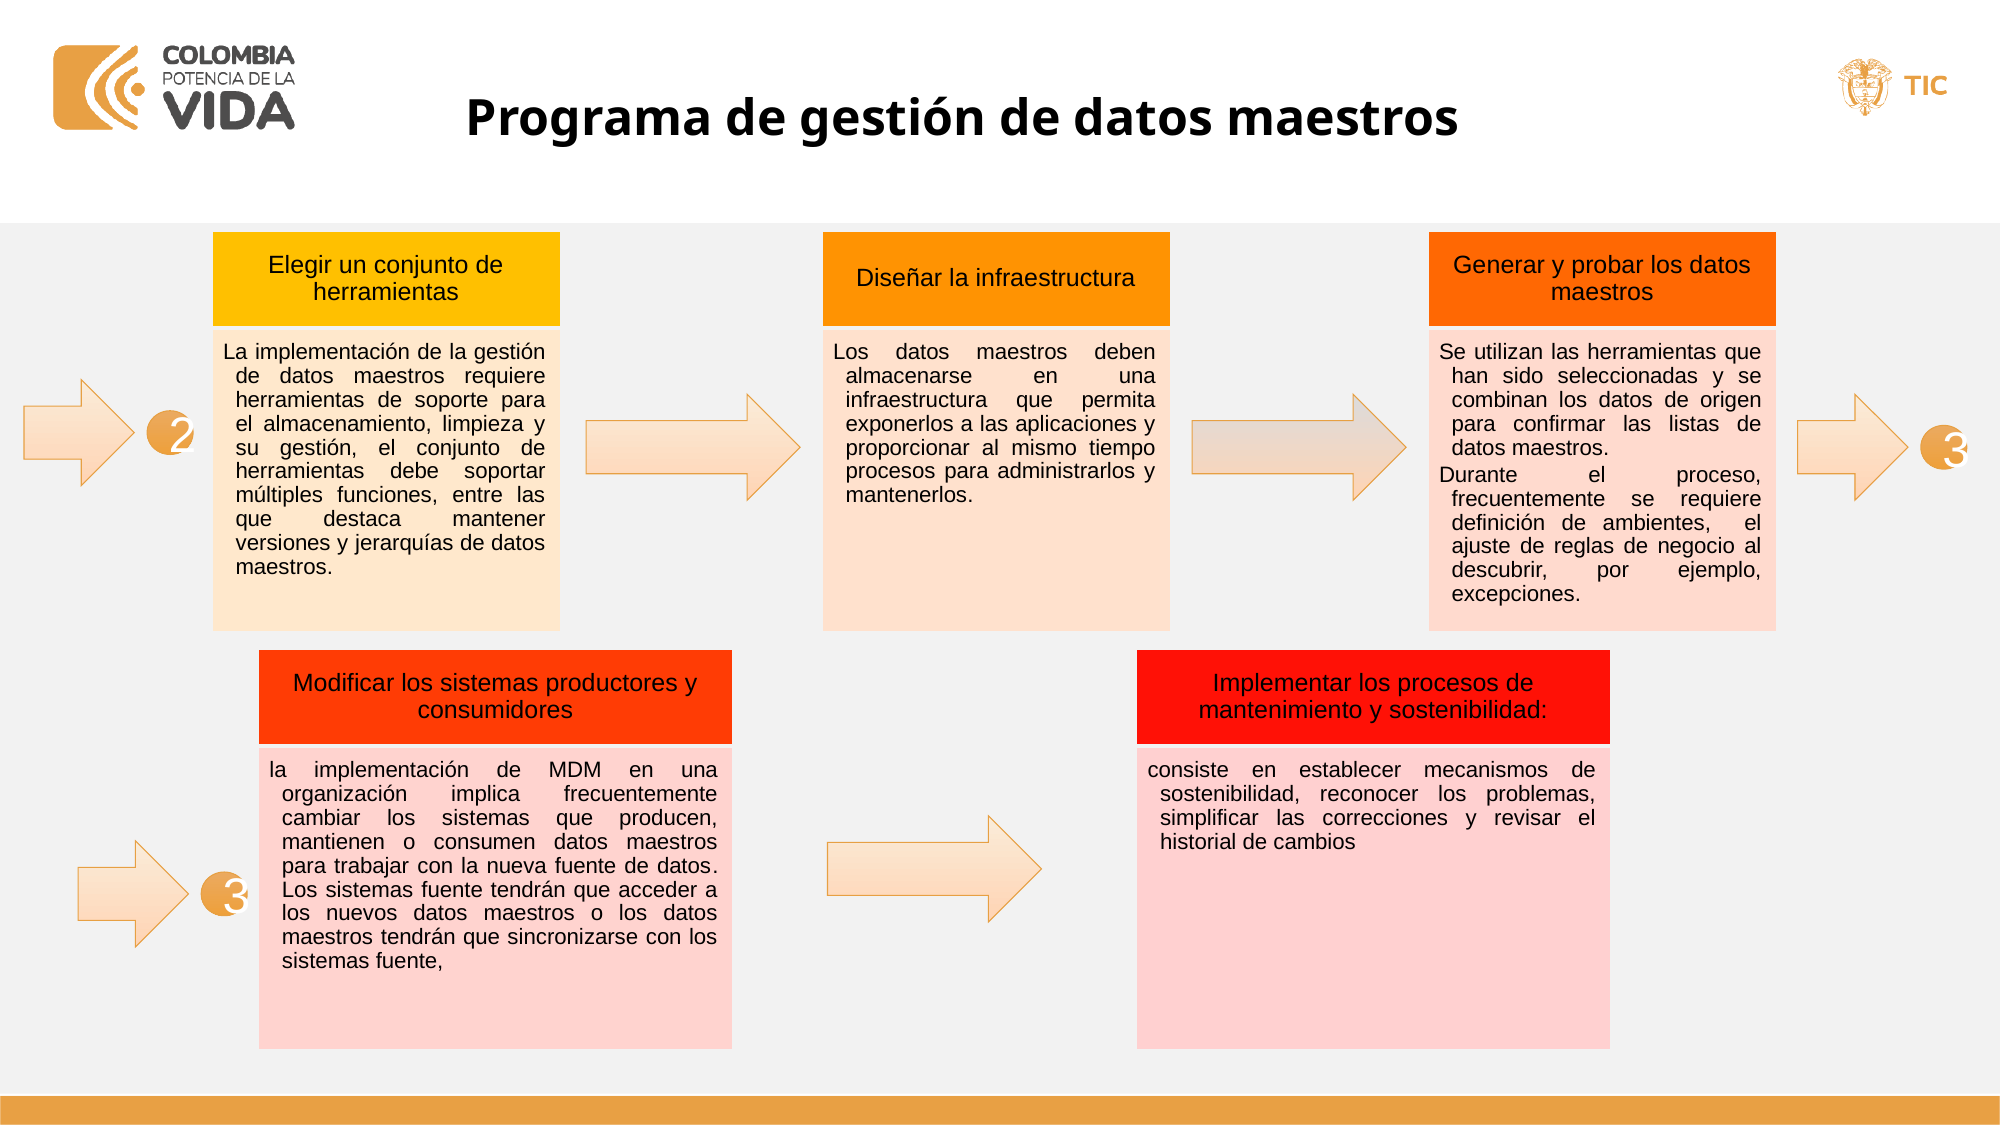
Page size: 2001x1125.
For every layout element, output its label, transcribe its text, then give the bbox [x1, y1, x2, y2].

text_box Los datos maestros deben almacenarse en una infraestructura que permita exponerlos a las aplicaciones y proporcionar al mismo tiempo procesos para administrarlos y mantenerlos. [823, 330, 1170, 631]
text_box [1191, 392, 1407, 502]
text_box 3 [1920, 424, 1968, 470]
text_box [585, 392, 801, 502]
text_box Elegir un conjunto de herramientas [213, 232, 560, 326]
text_box Implementar los procesos de mantenimiento y sostenibilidad: [1137, 650, 1610, 744]
text_box Se utilizan las herramientas que han sido seleccionadas y se combinan los datos de origen para confirmar las listas de datos maestros. Durante el proceso, frecuentemente se requiere definición de ambientes, el ajuste de reglas de negocio al descubrir, por ejemplo, excepciones. [1429, 330, 1776, 631]
text_box Modificar los sistemas productores y consumidores [259, 650, 732, 744]
text_box Programa de gestión de datos maestros [450, 78, 1654, 153]
text_box [23, 378, 136, 487]
text_box [826, 814, 1043, 924]
text_box Generar y probar los datos maestros [1429, 232, 1776, 326]
text_box 2 [146, 410, 194, 456]
text_box la implementación de MDM en una organización implica frecuentemente cambiar los sistemas que producen, mantienen o consumen datos maestros para trabajar con la nueva fuente de datos. Los sistemas fuente tendrán que acceder a los nuevos datos maestros o los datos maestros tendrán que sincronizarse con los sistemas fuente, [259, 748, 732, 1049]
text_box [0, 223, 2000, 1094]
text_box [77, 839, 190, 949]
text_box 3 [200, 871, 248, 917]
text_box La implementación de la gestión de datos maestros requiere herramientas de soporte para el almacenamiento, limpieza y su gestión, el conjunto de herramientas debe soportar múltiples funciones, entre las que destaca mantener versiones y jerarquías de datos maestros. [213, 330, 560, 631]
text_box Diseñar la infraestructura [823, 232, 1170, 326]
picture [0, 0, 2001, 1125]
text_box consiste en establecer mecanismos de sostenibilidad, reconocer los problemas, simplificar las correcciones y revisar el historial de cambios [1137, 748, 1610, 1049]
text_box [1797, 392, 1909, 502]
